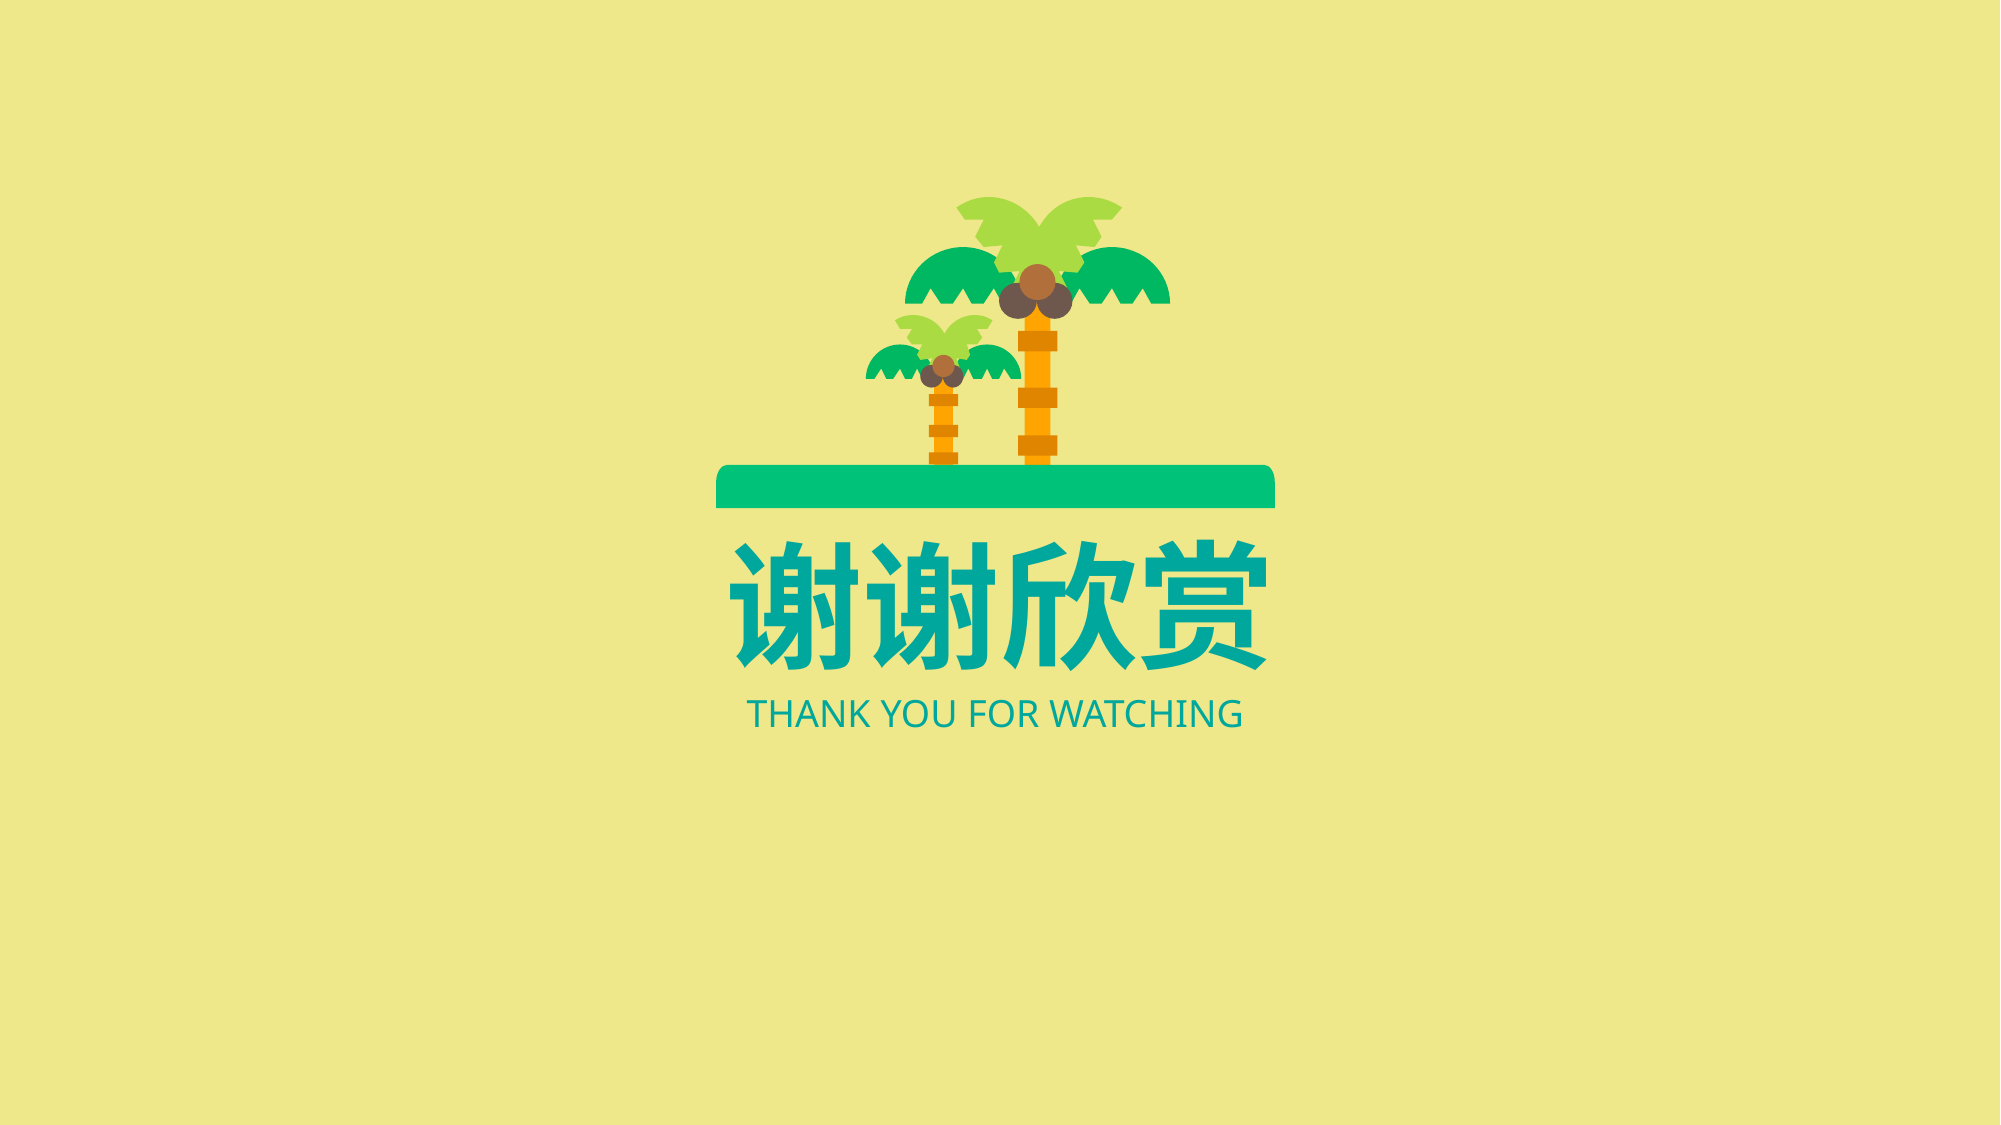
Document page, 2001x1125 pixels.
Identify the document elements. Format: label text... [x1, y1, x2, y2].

text_box THANK YOU FOR WATCHING [731, 682, 1259, 742]
text_box [716, 464, 1275, 509]
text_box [865, 188, 1171, 482]
text_box 谢谢欣赏 [710, 514, 1291, 694]
